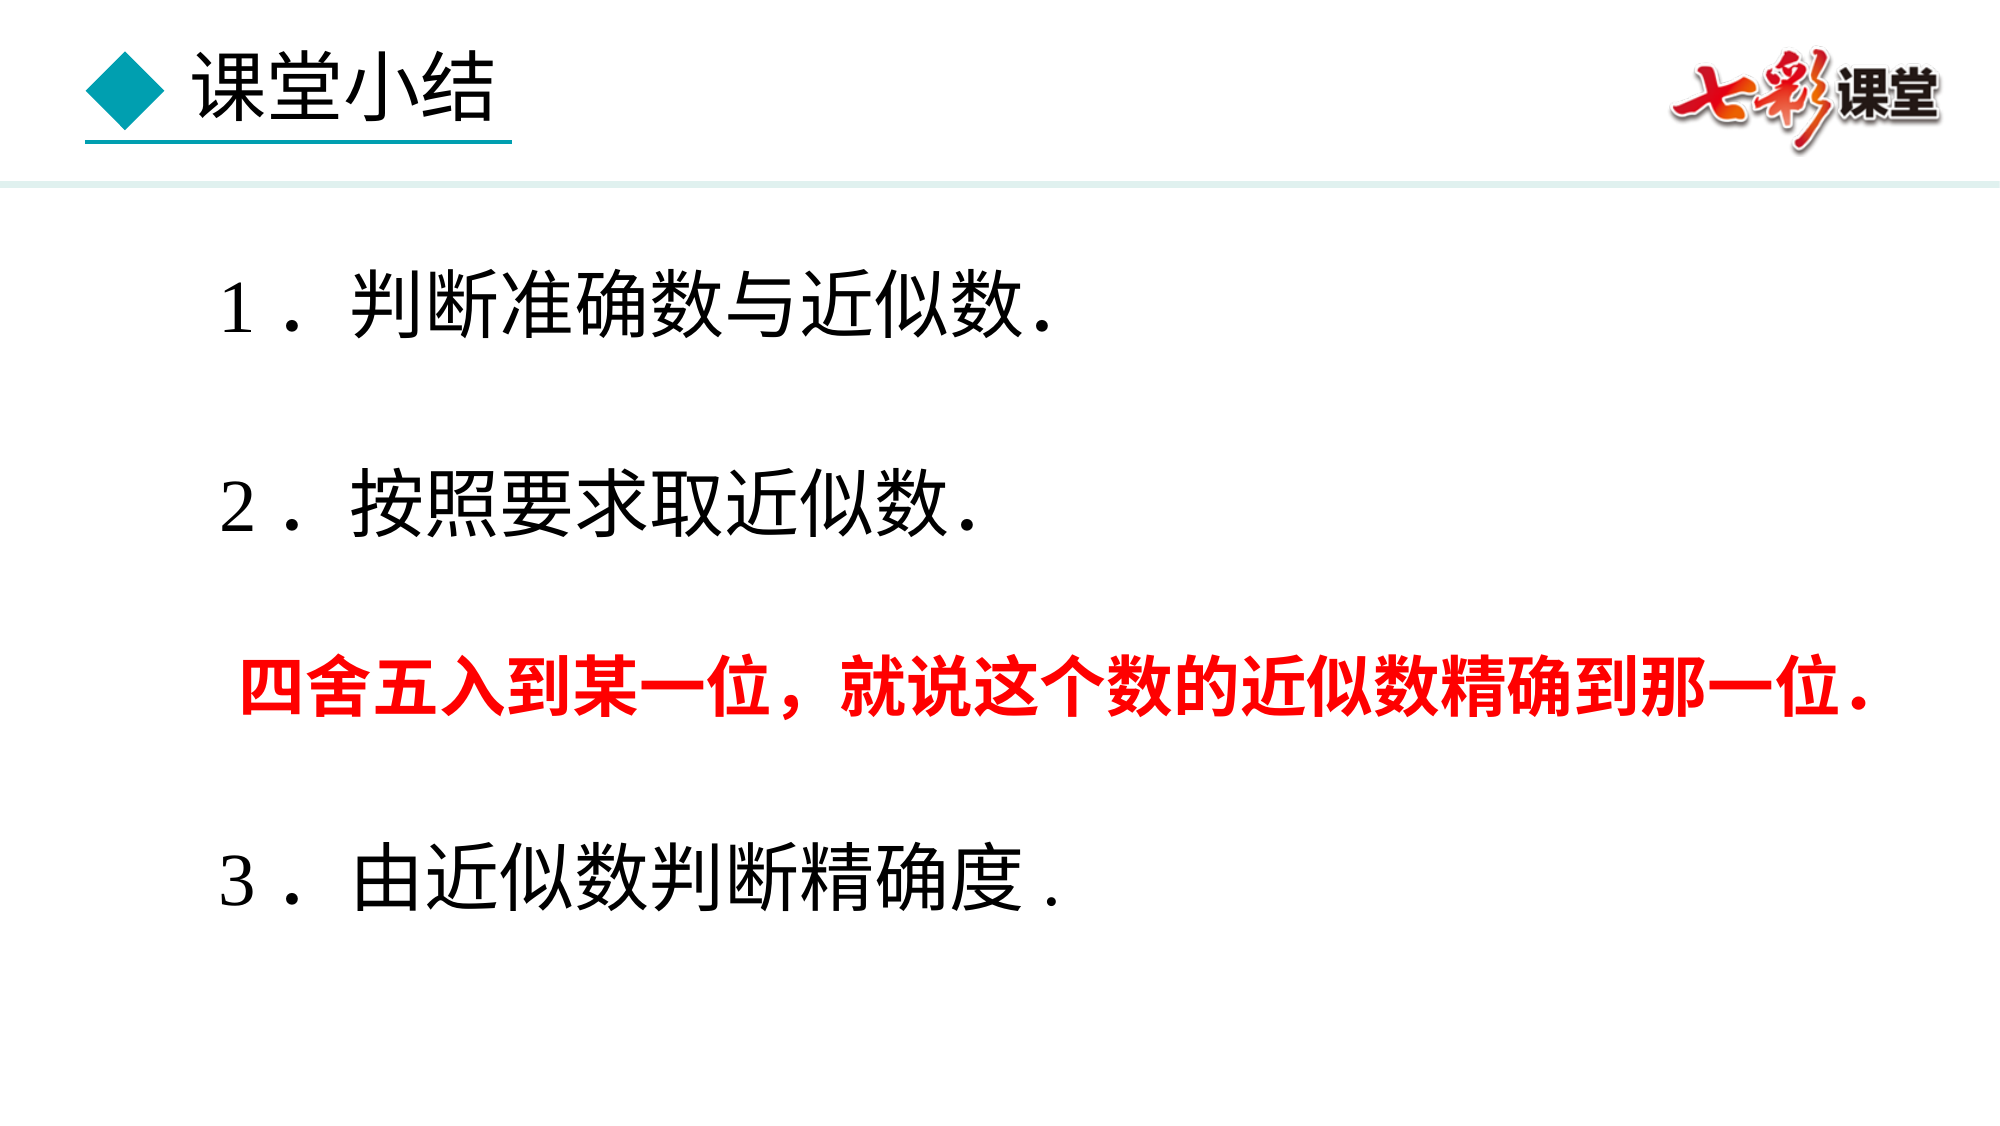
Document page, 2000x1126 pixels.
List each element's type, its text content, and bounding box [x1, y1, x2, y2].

text_box 3．由近似数判断精确度. [199, 820, 1194, 931]
text_box 2．按照要求取近似数． [199, 446, 1110, 557]
text_box 1．判断准确数与近似数． [199, 247, 1512, 358]
text_box 四舍五入到某一位，就说这个数的近似数精确到那一位． [218, 595, 1937, 735]
picture [1666, 42, 1948, 157]
